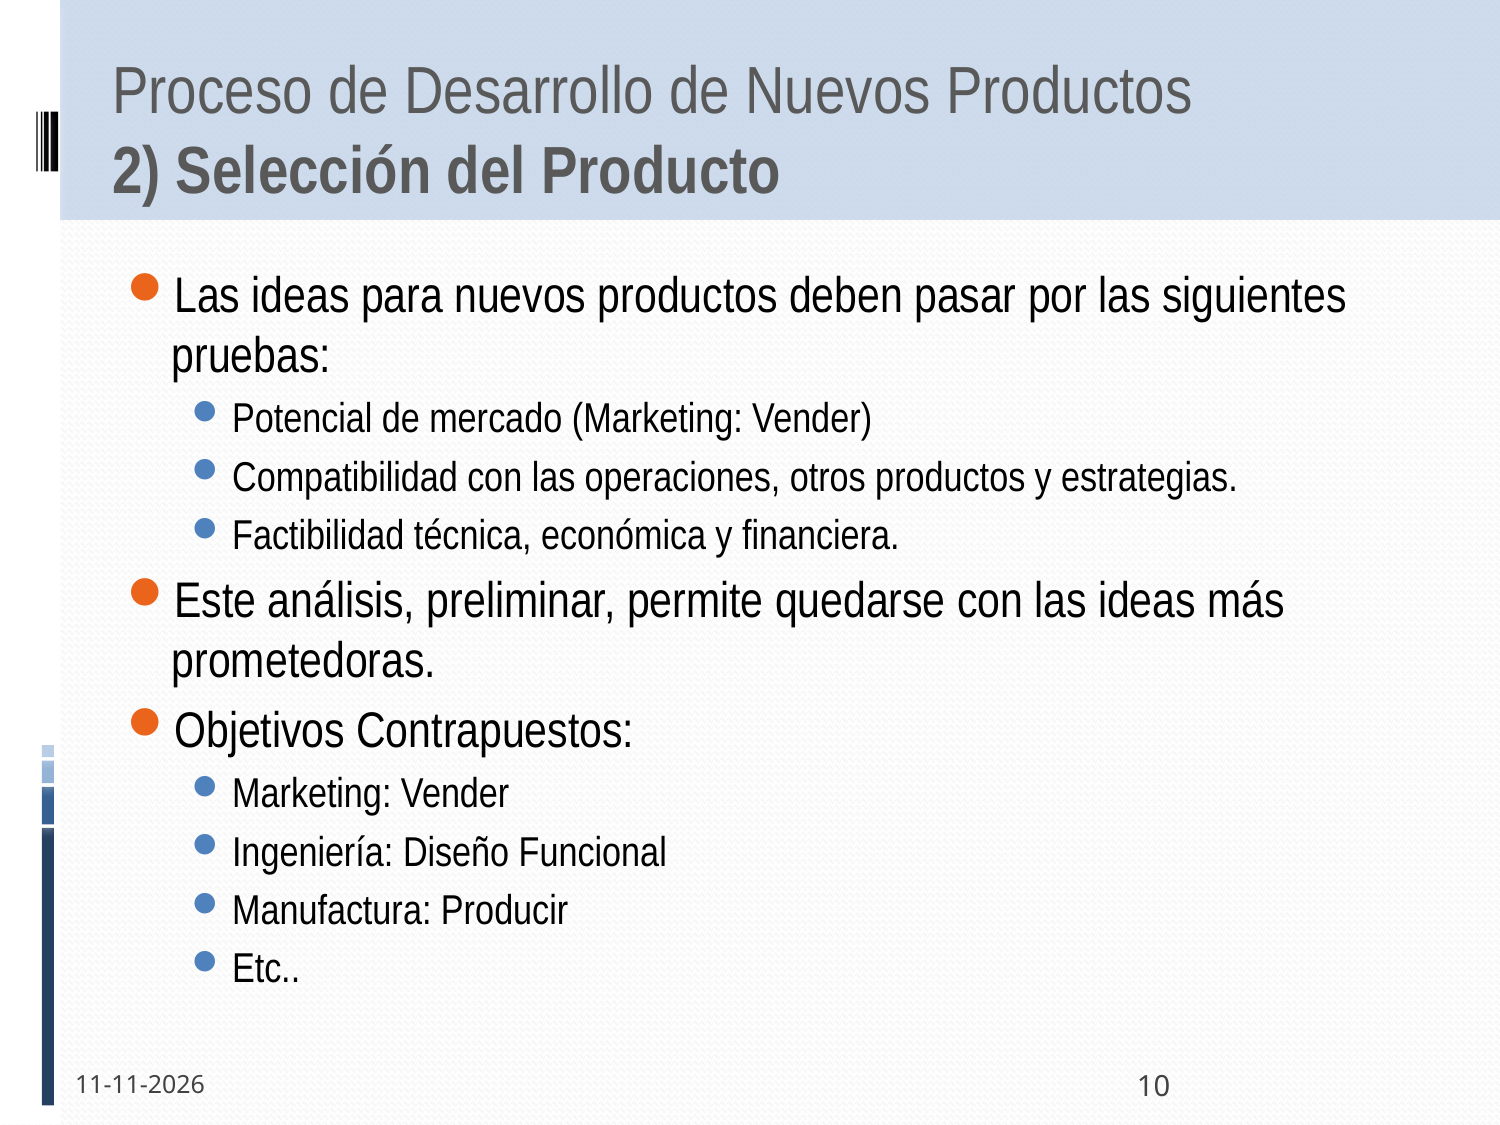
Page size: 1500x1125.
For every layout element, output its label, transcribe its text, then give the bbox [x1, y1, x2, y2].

title Proceso de Desarrollo de Nuevos Productos 2) Selección del Producto [111, 18, 1436, 207]
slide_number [75, 1042, 243, 1103]
list Las ideas para nuevos productos deben pasar por las siguientes pruebas: Potencial de mercado (Marketing: Vender) Compatibilidad con las operaciones, otros productos y estrategias. Factibilidad técnica, económica y financiera. Este análisis, preliminar, permite quedarse con las ideas más prometedoras. Objetivos Contrapuestos: Marketing: Vender Ingeniería: Diseño Funcional Manufactura: Producir Etc.. [111, 255, 1436, 1038]
slide_number 10 [1045, 1046, 1171, 1107]
